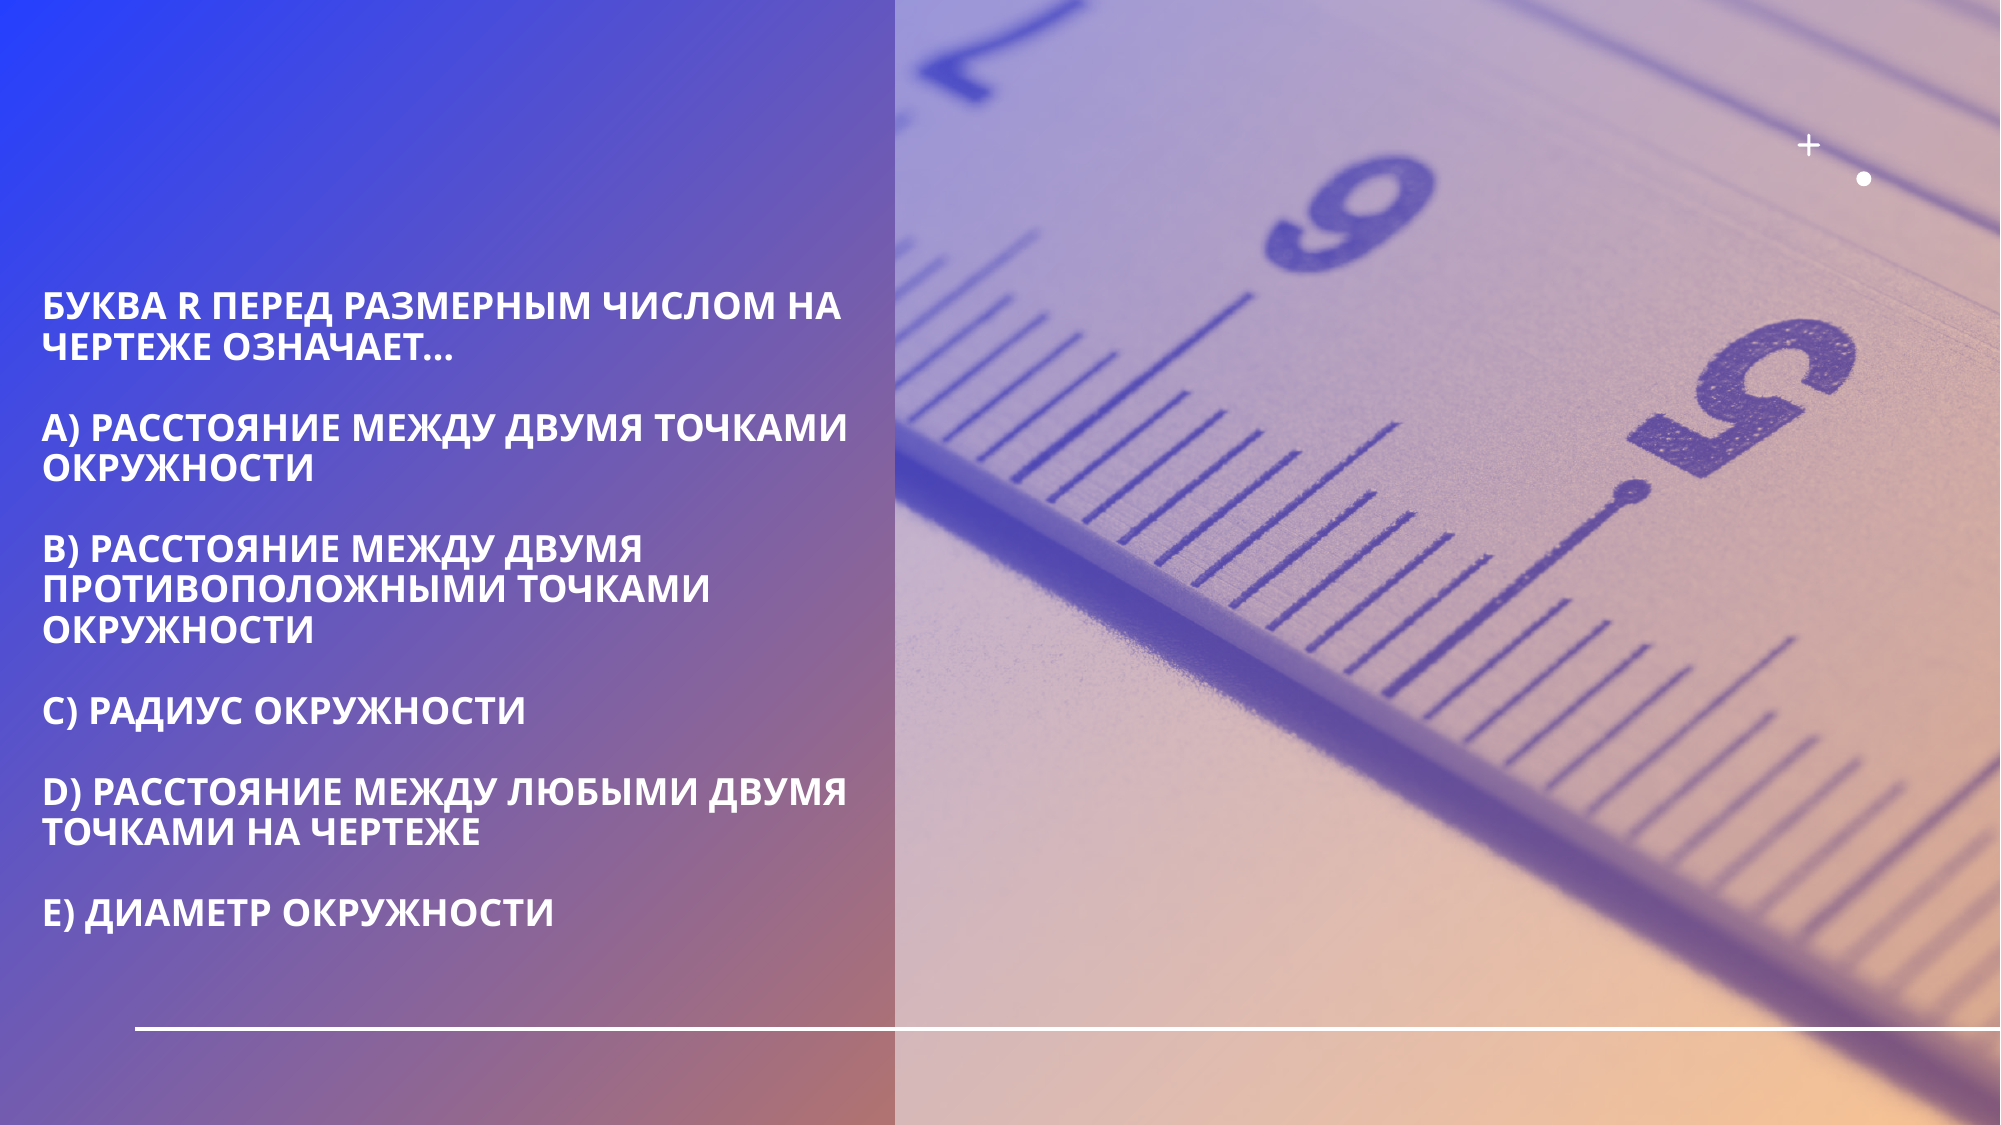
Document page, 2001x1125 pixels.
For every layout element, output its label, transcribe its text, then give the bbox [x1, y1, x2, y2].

picture [895, 0, 2000, 1029]
title Буква R перед размерным числом на чертеже означает… A) расстояние между двумя точками окружности B) расстояние между двумя противоположными точками окружности C) радиус окружности D) расстояние между любыми двумя точками на чертеже E) диаметр окружности [26, 110, 895, 943]
text_box [0, 0, 895, 1125]
picture [895, 1030, 2000, 1125]
